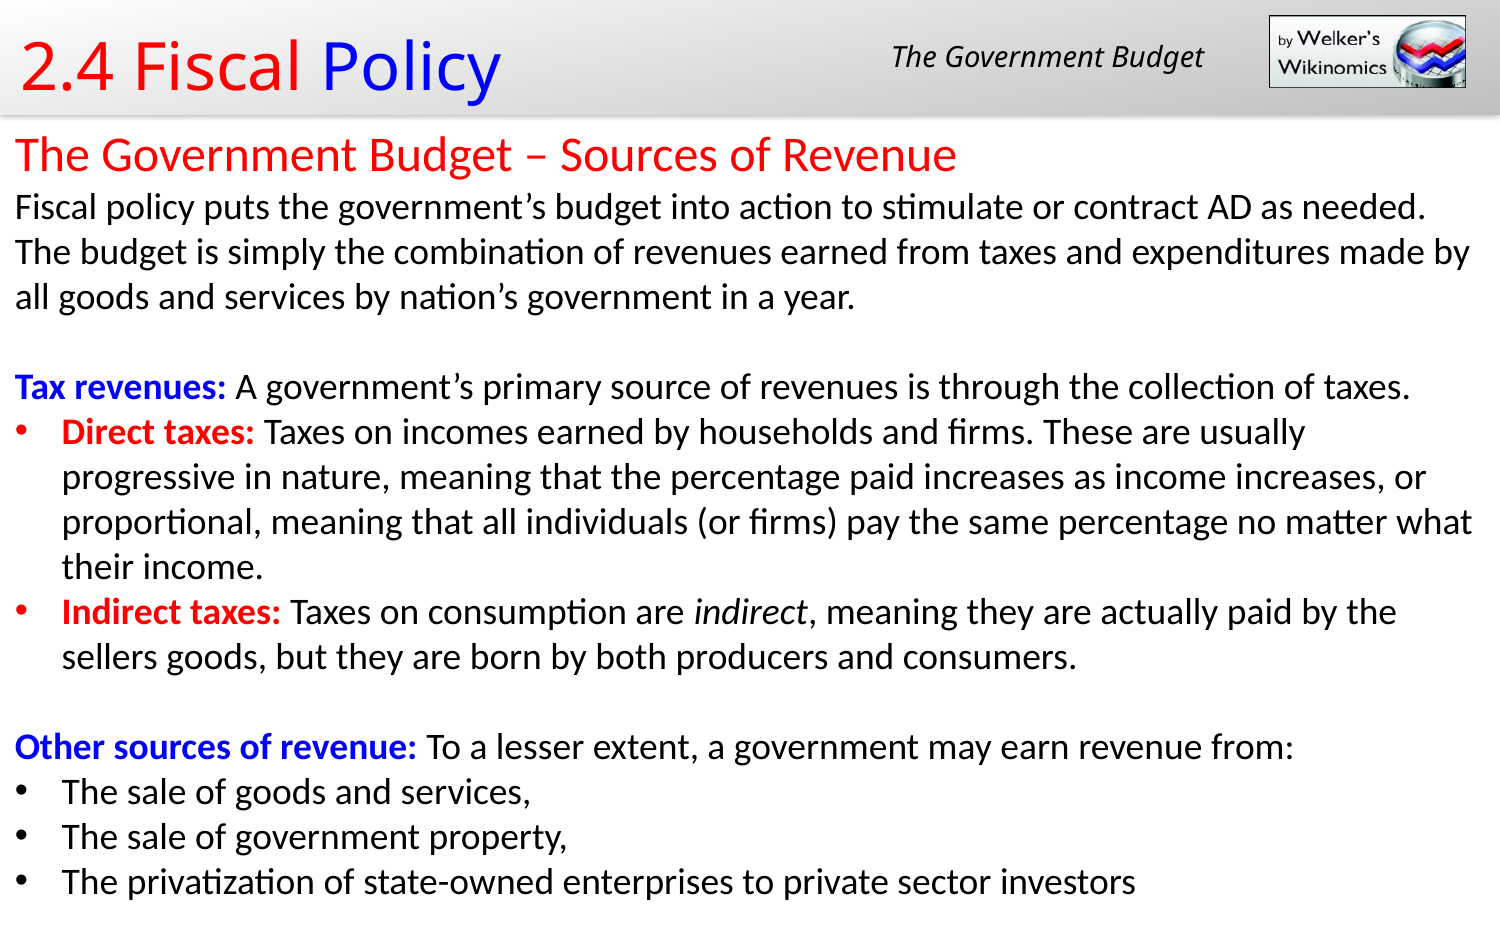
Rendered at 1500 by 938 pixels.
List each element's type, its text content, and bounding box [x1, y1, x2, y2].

text_box The Government Budget – Sources of Revenue Fiscal policy puts the government’s budget into action to stimulate or contract AD as needed. The budget is simply the combination of revenues earned from taxes and expenditures made by all goods and services by nation’s government in a year. Tax revenues: A government’s primary source of revenues is through the collection of taxes. Direct taxes: Taxes on incomes earned by households and firms. These are usually progressive in nature, meaning that the percentage paid increases as income increases, or proportional, meaning that all individuals (or firms) pay the same percentage no matter what their income. Indirect taxes: Taxes on consumption are indirect, meaning they are actually paid by the sellers goods, but they are born by both producers and consumers. Other sources of revenue: To a lesser extent, a government may earn revenue from: The sale of goods and services, The sale of government property, The privatization of state-owned enterprises to private sector investors [0, 123, 1500, 910]
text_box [0, 0, 1500, 115]
